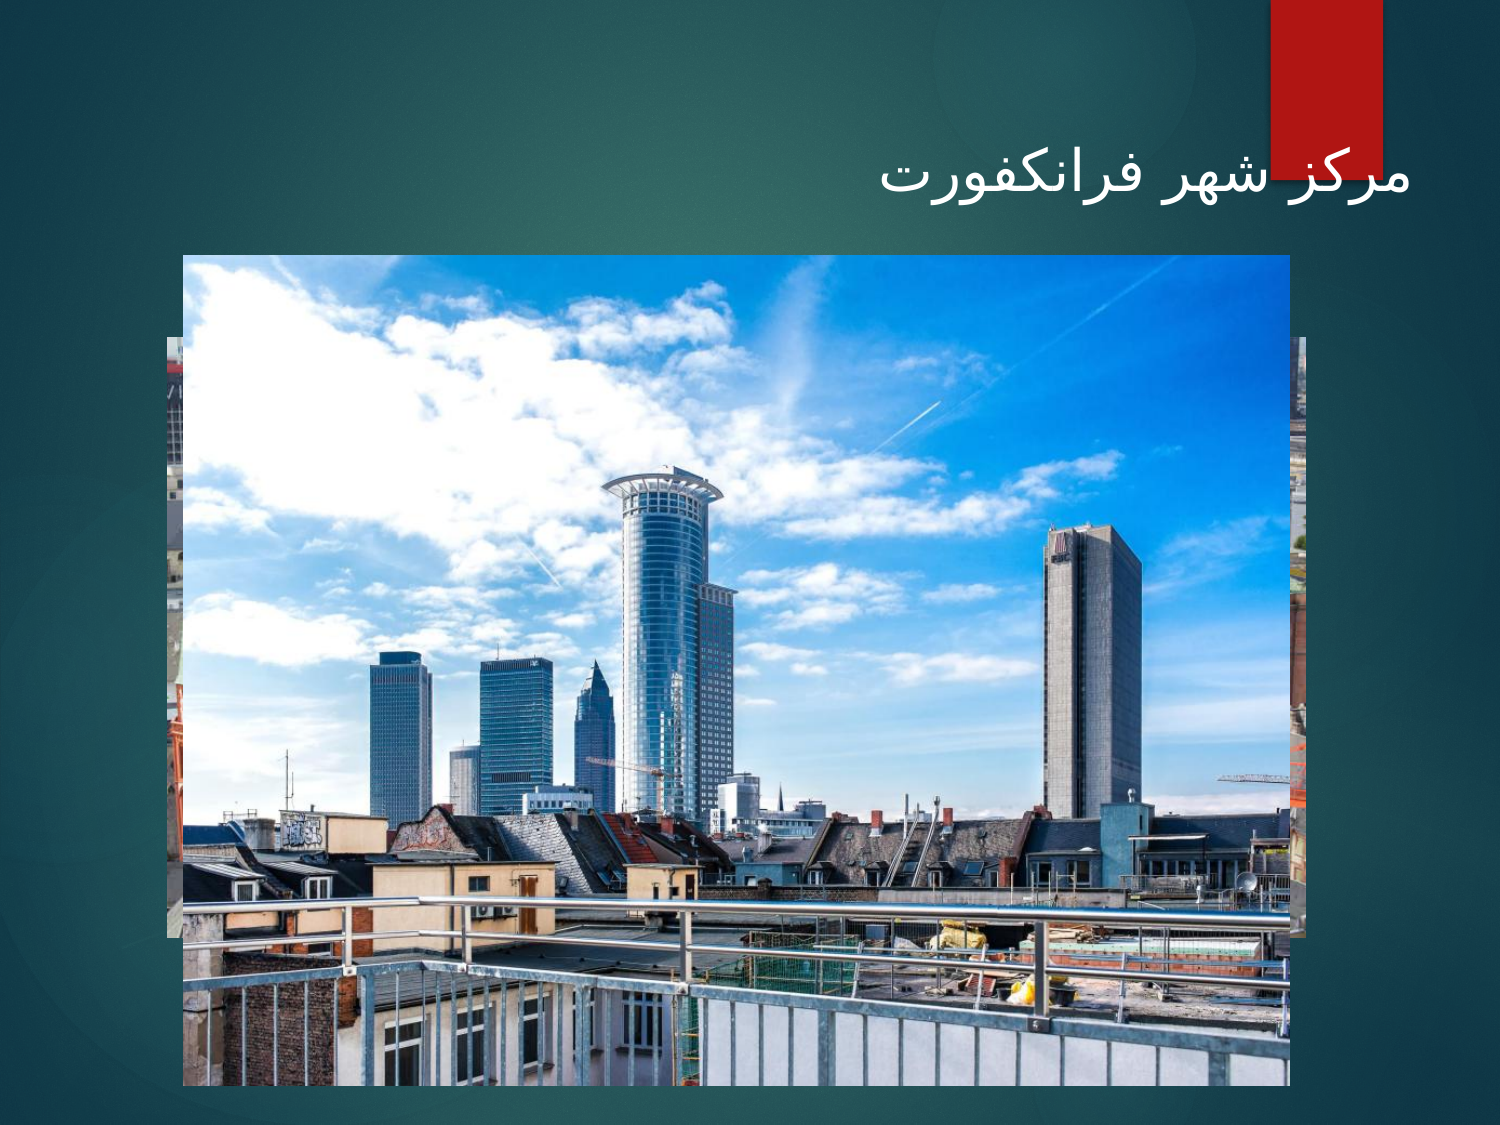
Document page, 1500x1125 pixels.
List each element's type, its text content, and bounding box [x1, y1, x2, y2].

text_box مرکز شهر فرانکفورت [863, 125, 1429, 211]
picture [167, 255, 1306, 1086]
